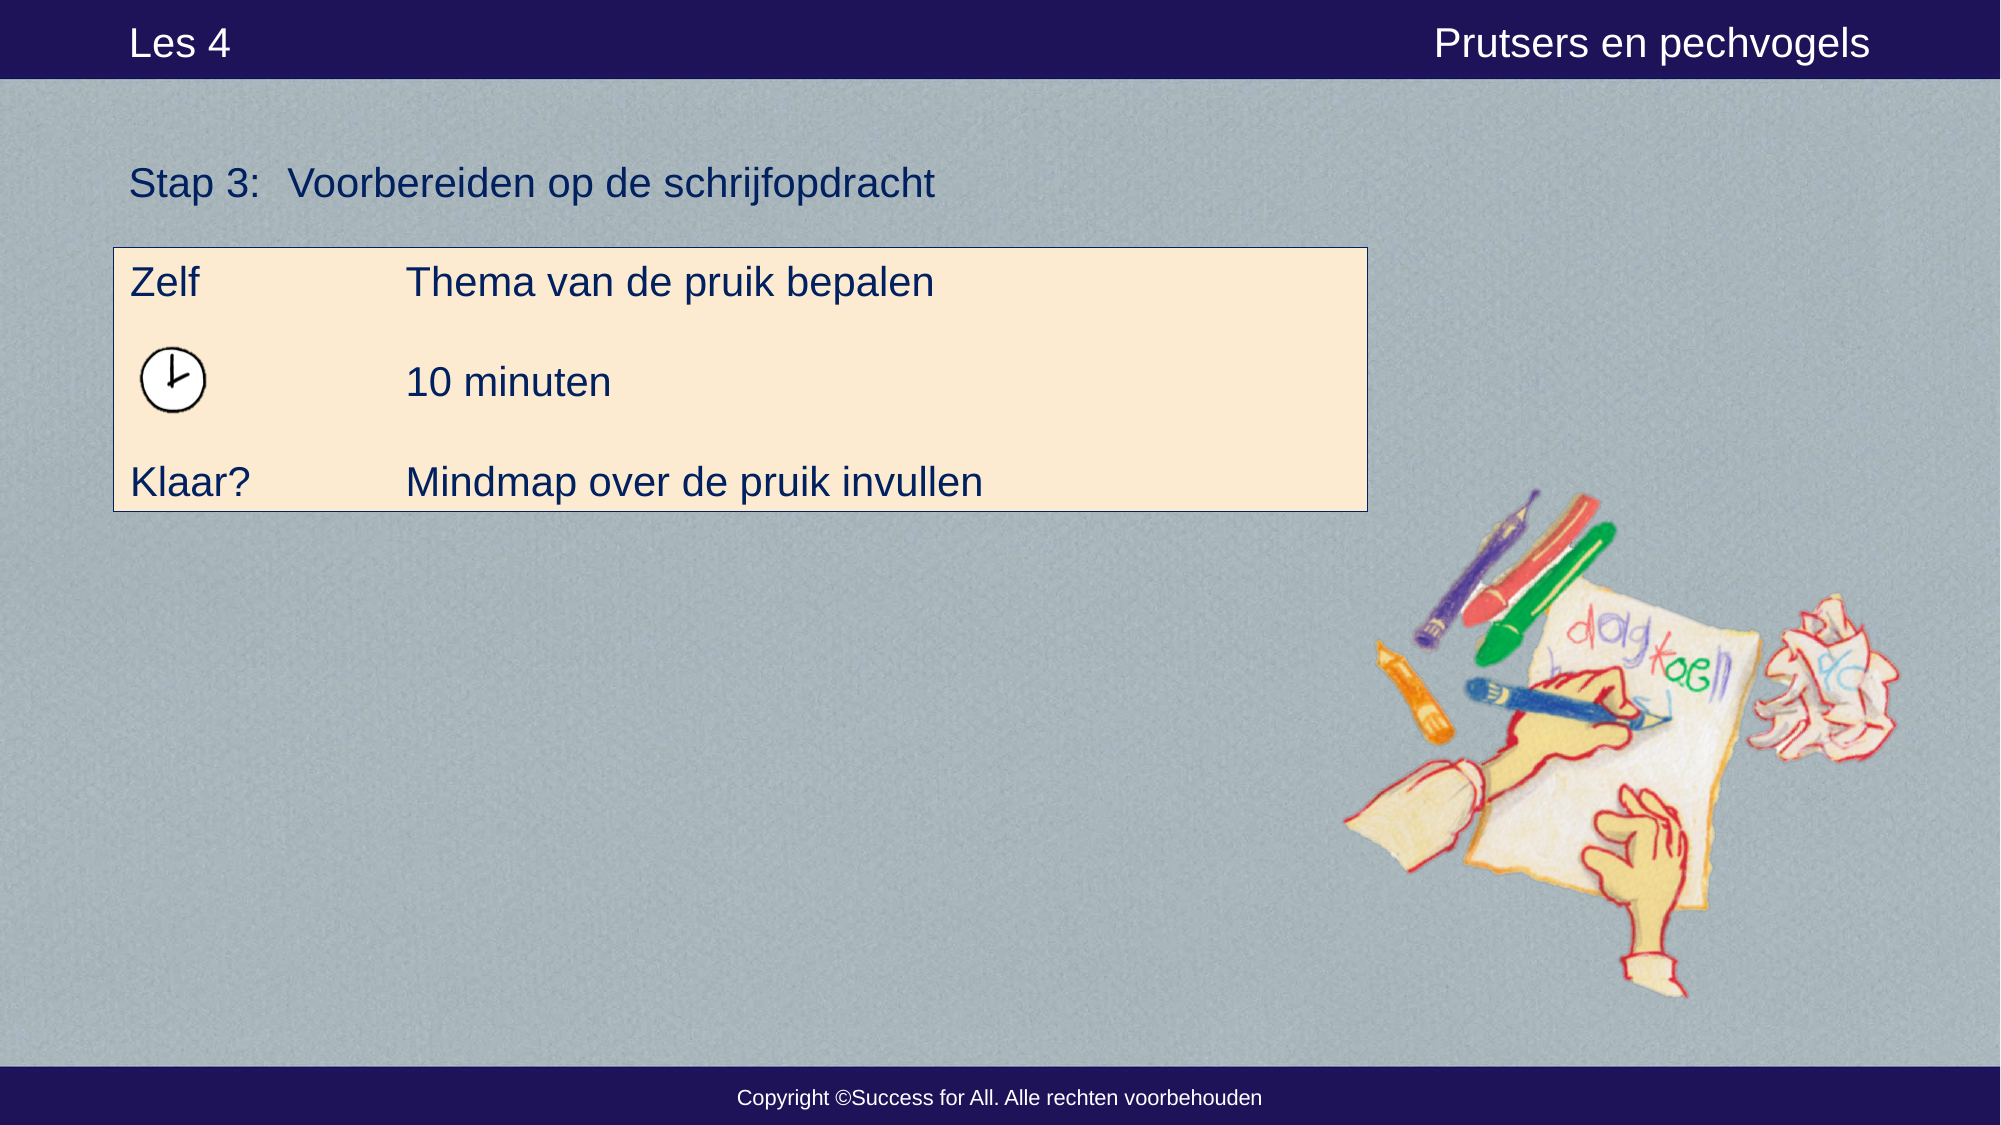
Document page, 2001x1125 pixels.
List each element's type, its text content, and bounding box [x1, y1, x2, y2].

picture [0, 0, 2001, 1125]
text_box Prutsers en pechvogels [999, 8, 1886, 73]
text_box Les 4 [114, 8, 354, 73]
text_box Copyright ©Success for All. Alle rechten voorbehouden [0, 1076, 2000, 1125]
text_box Zelf Thema van de pruik bepalen 10 minuten Klaar? Mindmap over de pruik invullen [113, 247, 1368, 512]
text_box Stap 3: Voorbereiden op de schrijfopdracht [113, 148, 1301, 214]
